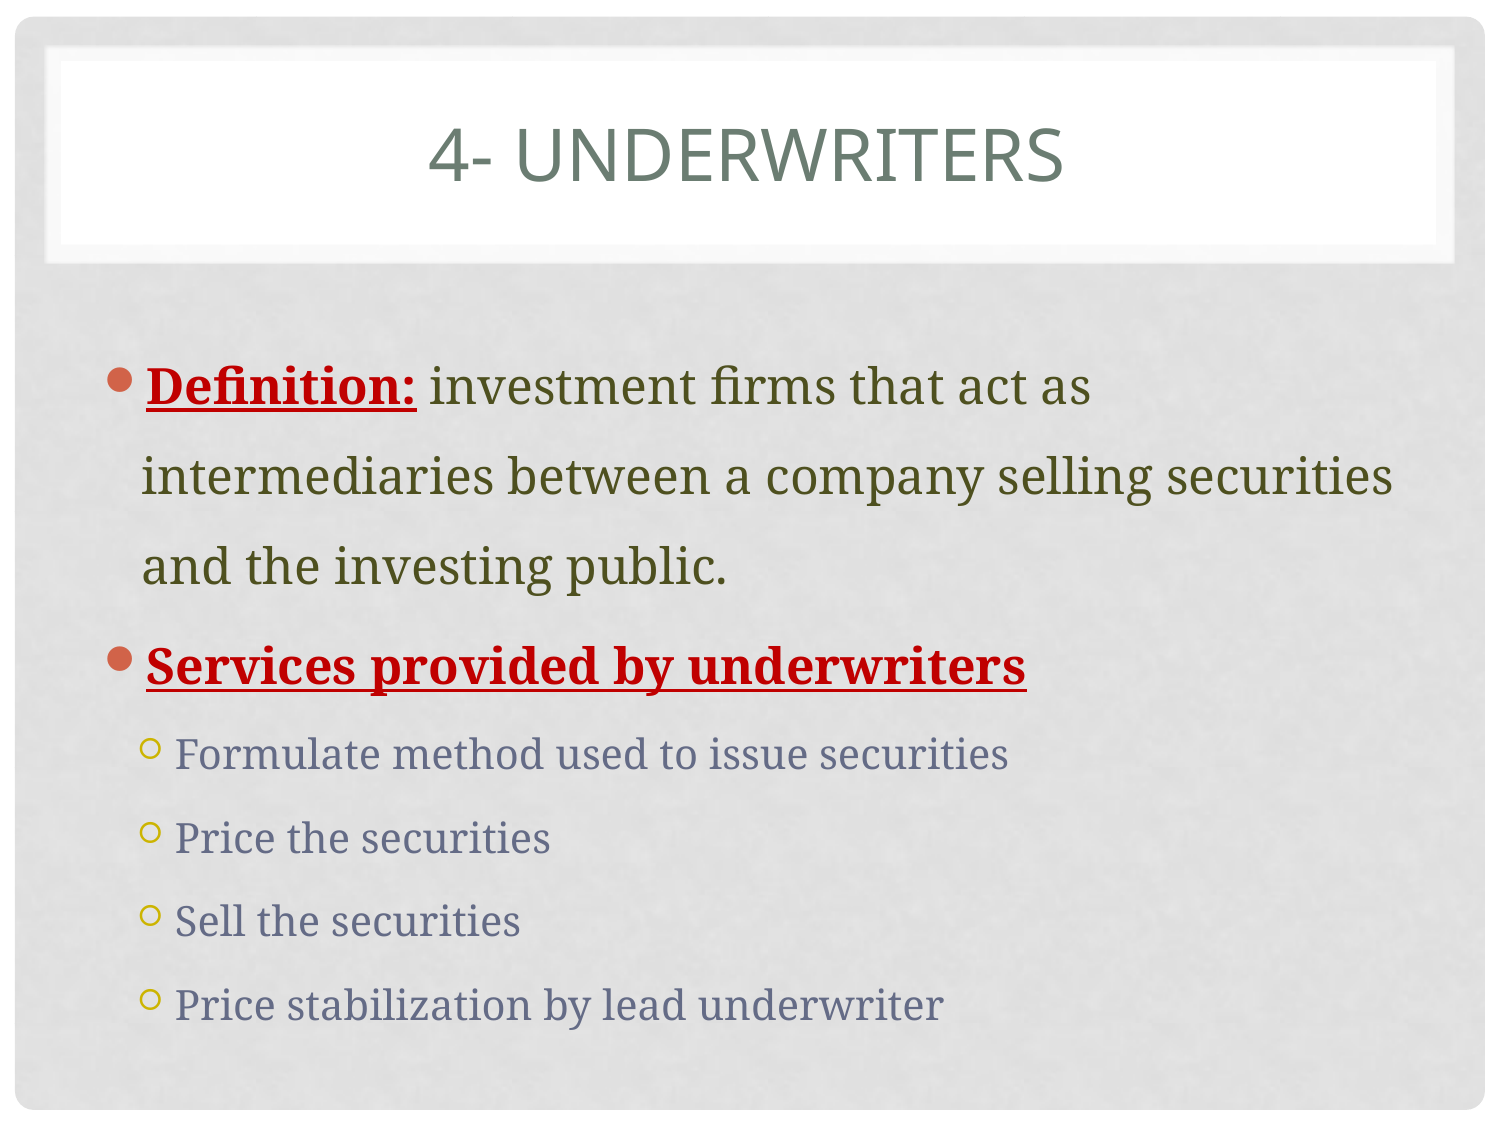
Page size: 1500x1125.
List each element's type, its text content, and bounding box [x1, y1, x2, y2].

list Definition: investment firms that act as intermediaries between a company selling securities and the investing public. Services provided by underwriters Formulate method used to issue securities Price the securities Sell the securities Price stabilization by lead underwriter [69, 317, 1461, 1038]
title 4- UNDERWRITERS [69, 66, 1425, 238]
